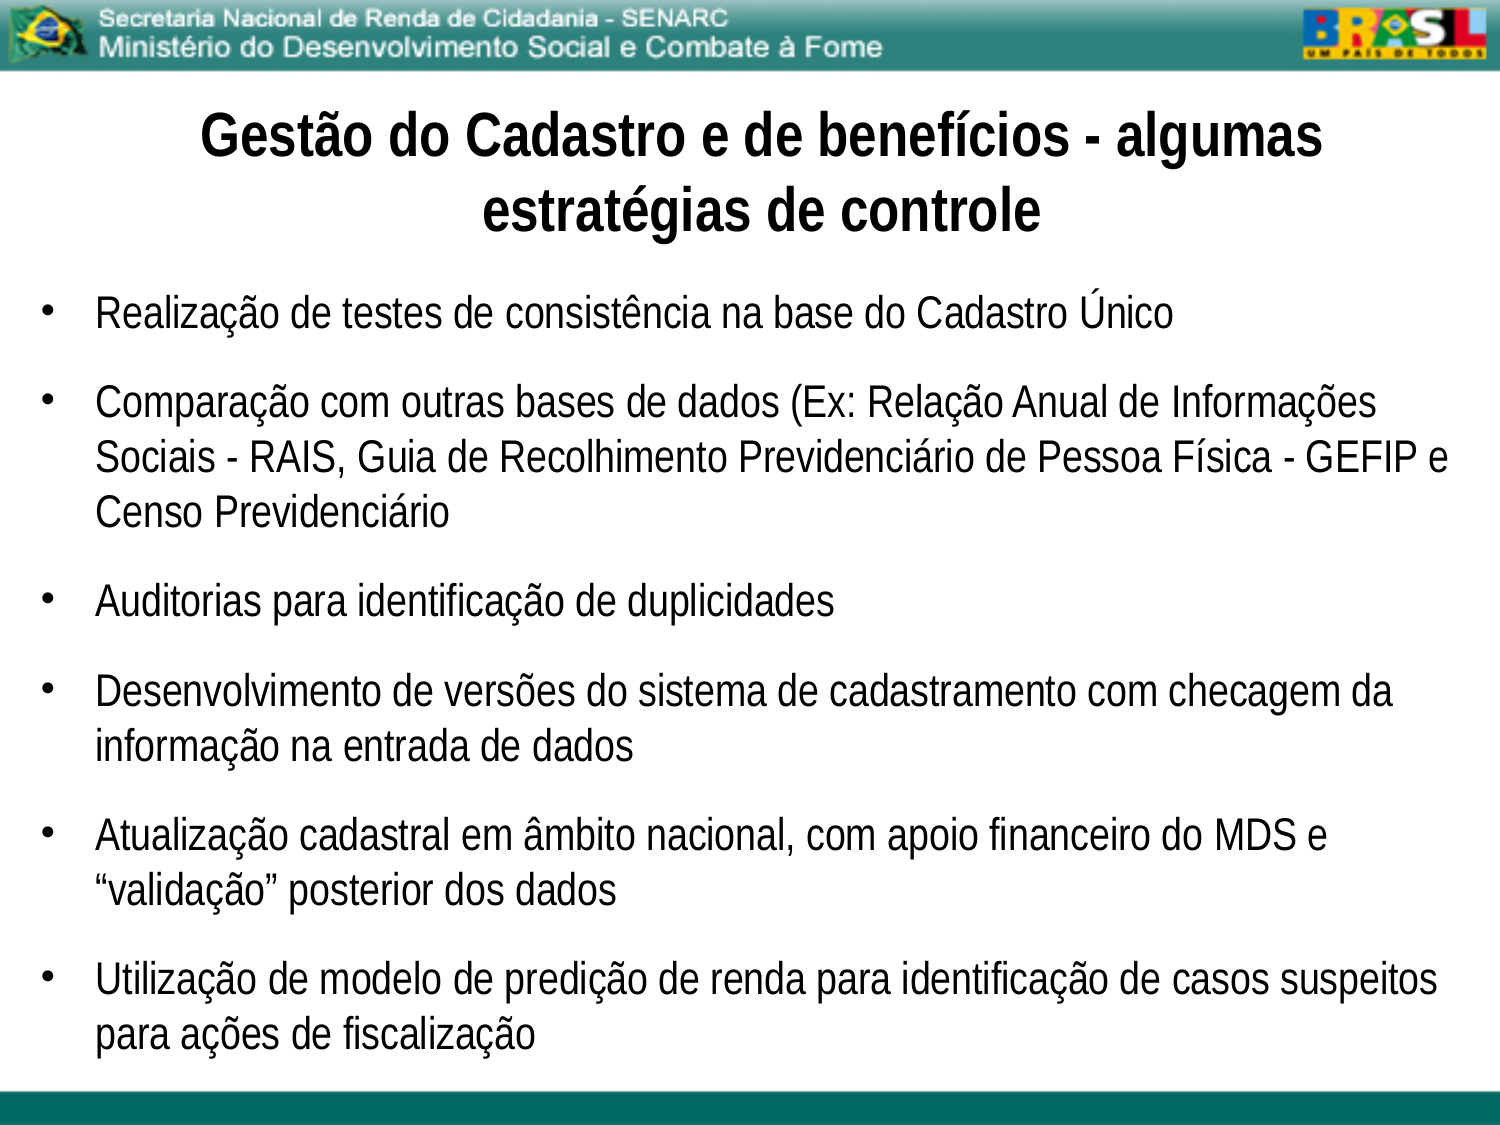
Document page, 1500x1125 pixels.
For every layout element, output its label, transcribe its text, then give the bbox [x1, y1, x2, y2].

text_box Realização de testes de consistência na base do Cadastro Único Comparação com outras bases de dados (Ex: Relação Anual de Informações Sociais - RAIS, Guia de Recolhimento Previdenciário de Pessoa Física - GEFIP e Censo Previdenciário Auditorias para identificação de duplicidades Desenvolvimento de versões do sistema de cadastramento com checagem da informação na entrada de dados Atualização cadastral em âmbito nacional, com apoio financeiro do MDS e “validação” posterior dos dados Utilização de modelo de predição de renda para identificação de casos suspeitos para ações de fiscalização [24, 274, 1500, 513]
text_box Gestão do Cadastro e de benefícios - algumas estratégias de controle [124, 75, 1400, 263]
text_box [0, 1074, 1500, 1125]
picture [0, 0, 1500, 1074]
